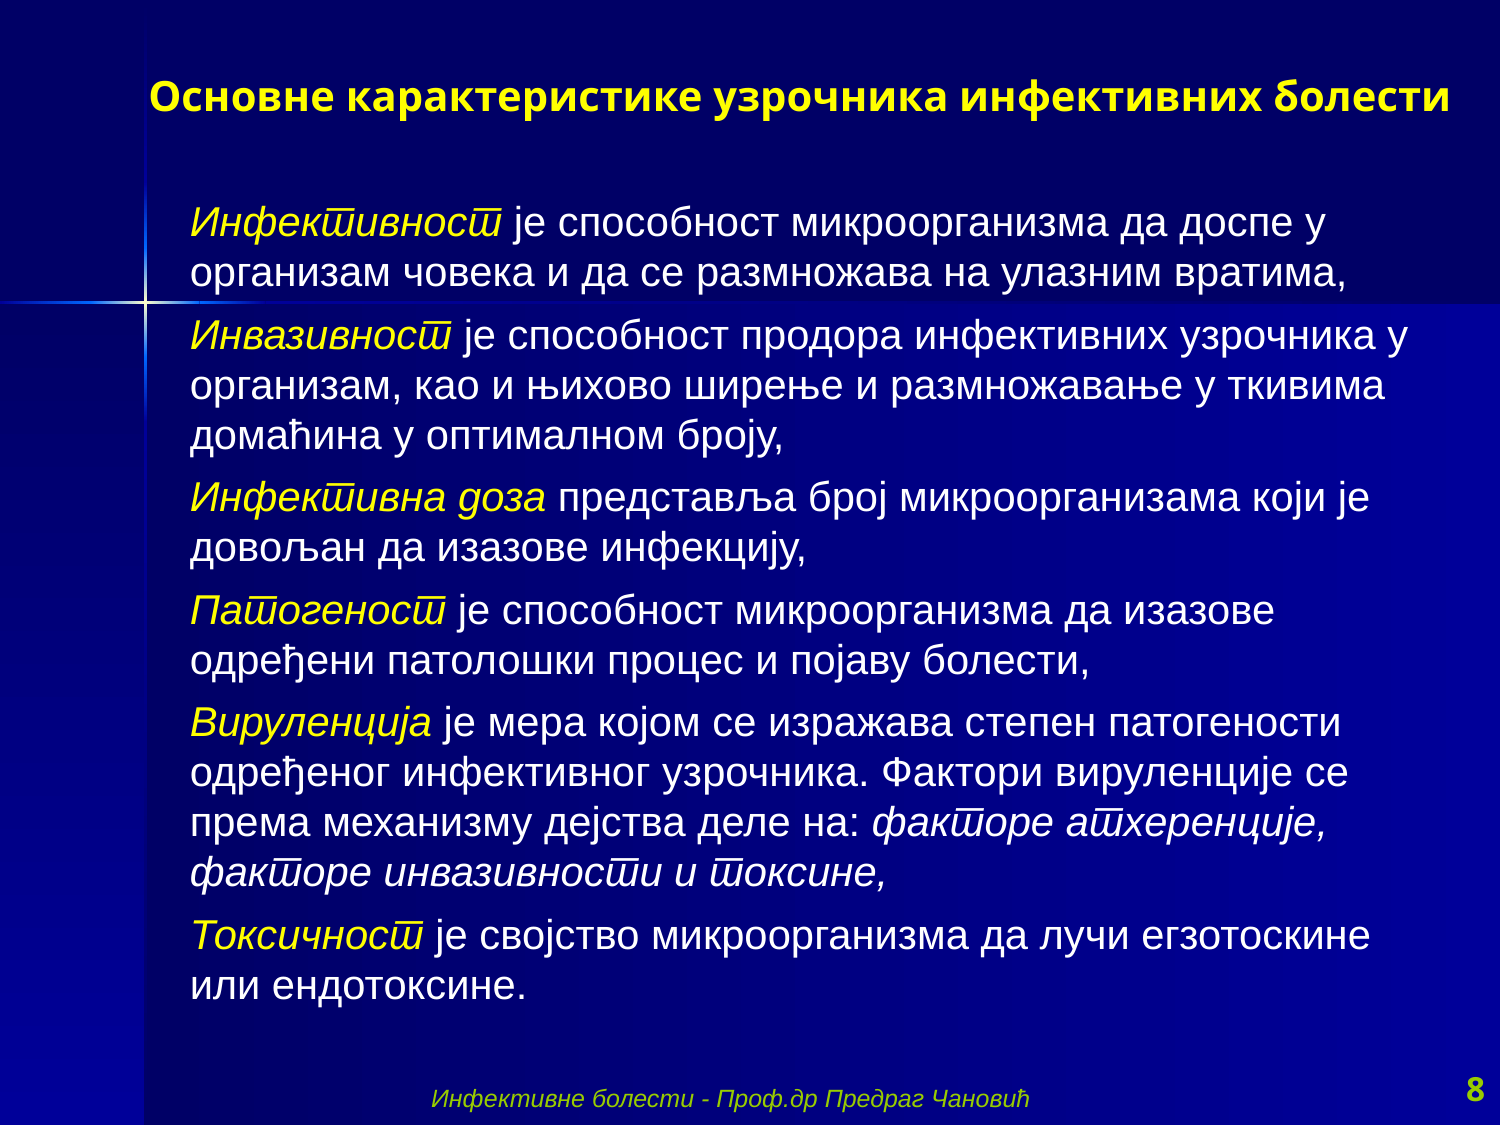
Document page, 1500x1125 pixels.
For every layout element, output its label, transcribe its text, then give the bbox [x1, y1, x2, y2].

footer Инфективне болести - Проф.др Предраг Чановић [412, 1074, 1051, 1125]
text_box Инфективност је способност микроорганизма да доспе у организам човека и да се размножава на улазним вратима, Инвазивност је способност продора инфективних узрочника у организам, као и њихово ширење и размножавање у ткивима домаћина у оптималном броју, Инфективна доза представља број микроорганизама који је довољан да изазове инфекцију, Патогеност је способност микроорганизма да изазове одређени патолошки процес и појаву болести, Вируленција је мера којом се изражава степен патогености одређеног инфективног узрочника. Фактори вируленције се према механизму дејства деле на: факторе атхеренције, факторе инвазивности и токсине, Токсичност је својство микроорганизма да лучи егзотоскине или ендотоксине. [174, 187, 1425, 1016]
text_box Основне карактеристике узрочника инфективних болести [133, 62, 1477, 128]
slide_number 8 [1354, 1059, 1500, 1125]
